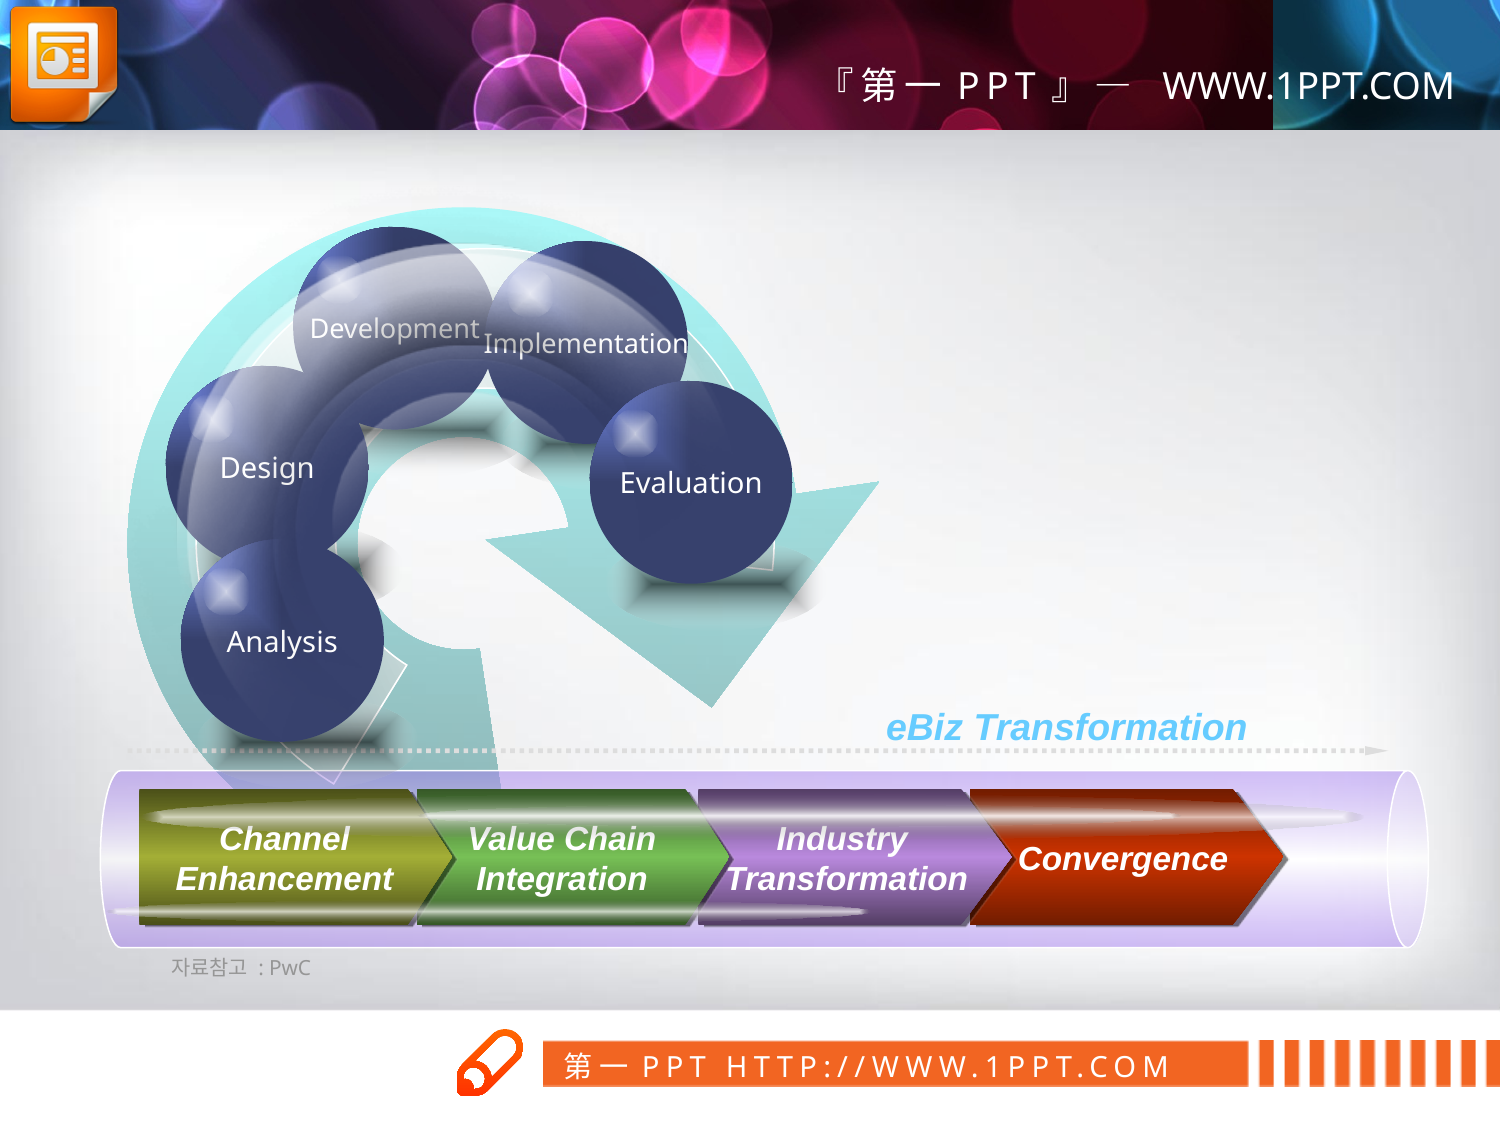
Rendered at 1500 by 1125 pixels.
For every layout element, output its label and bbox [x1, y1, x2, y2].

text_box [100, 185, 1429, 988]
picture [0, 0, 1500, 1012]
picture [543, 1040, 1500, 1087]
